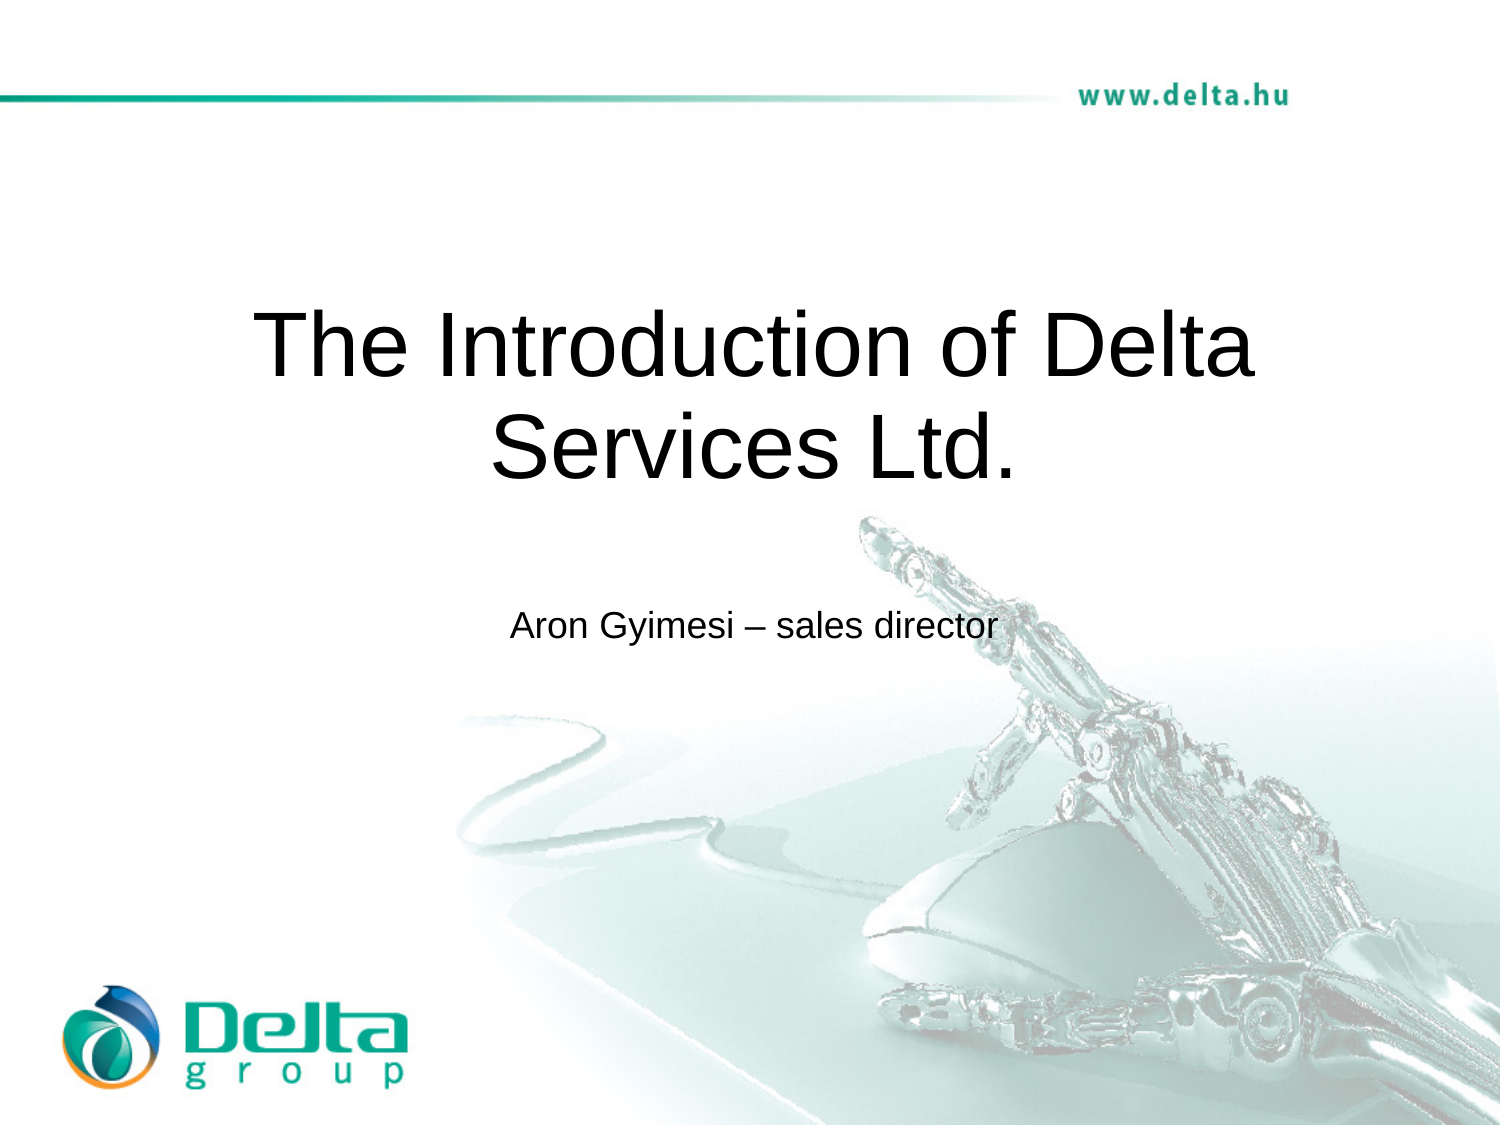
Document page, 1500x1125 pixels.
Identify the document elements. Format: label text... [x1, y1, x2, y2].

title The Introduction of Delta Services Ltd. [116, 327, 1393, 570]
picture [0, 0, 1500, 1125]
text_box Aron Gyimesi – sales director [495, 597, 1014, 655]
